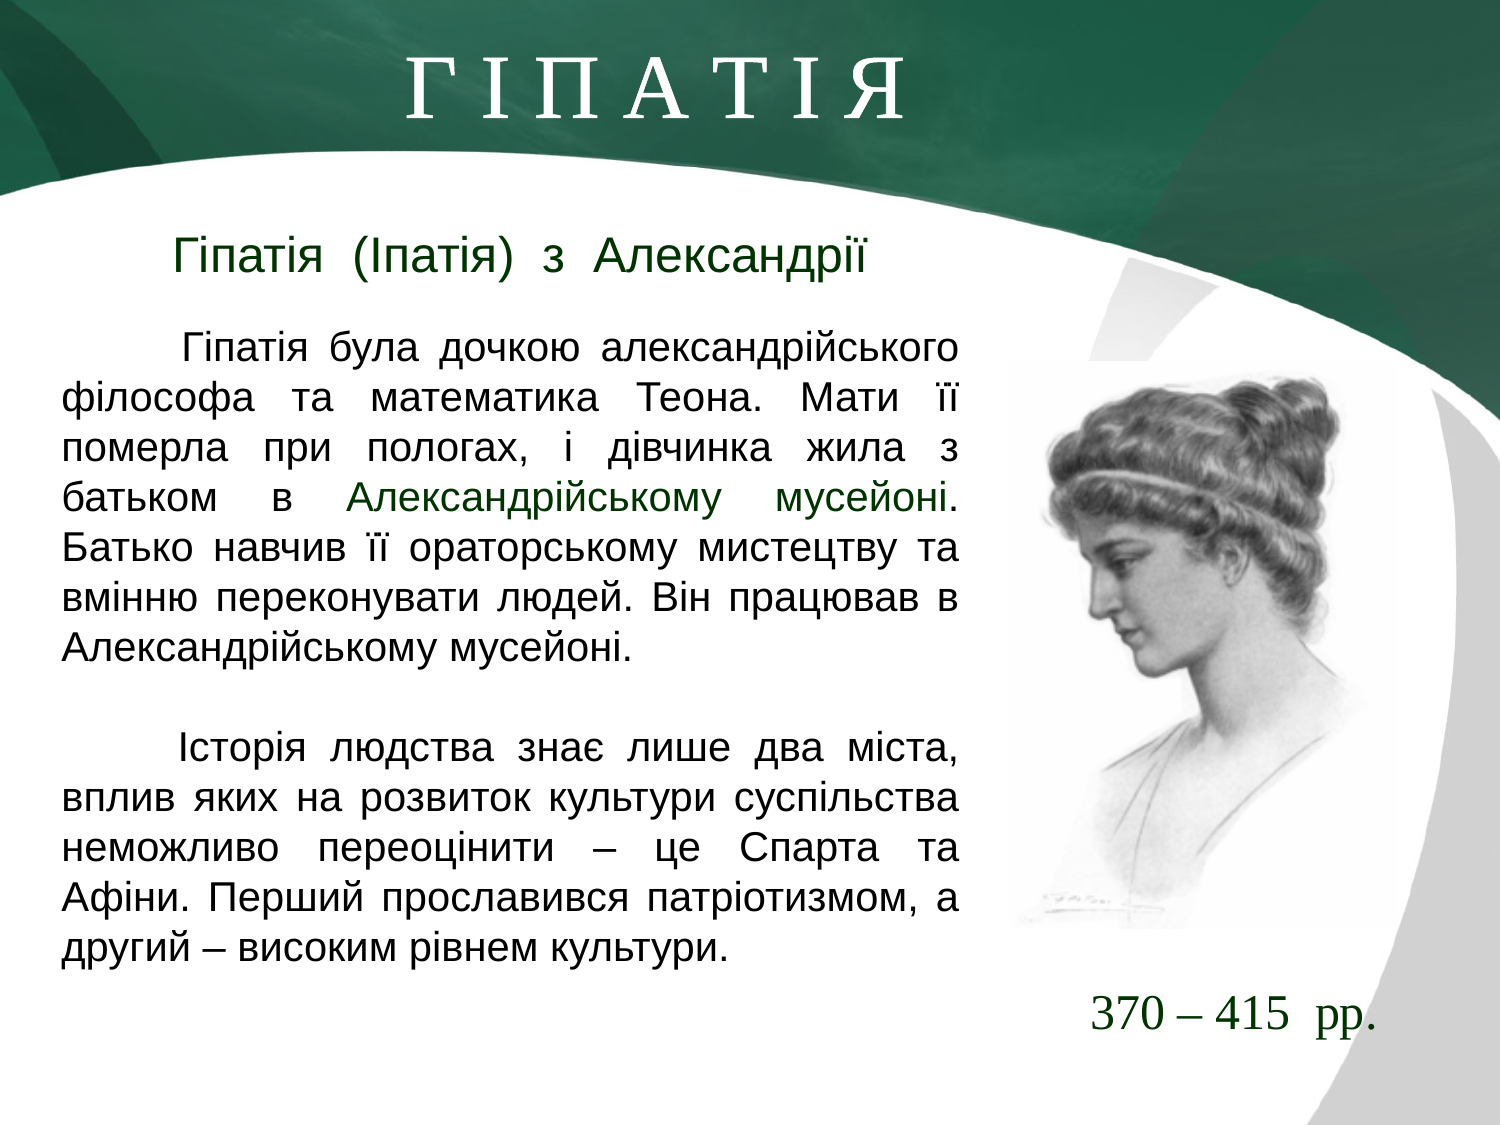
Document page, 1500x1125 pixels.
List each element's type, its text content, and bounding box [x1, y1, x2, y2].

text_box Гіпатія була дочкою александрійського філософа та математика Теона. Мати її померла при пологах, і дівчинка жила з батьком в Александрійському мусейоні. Батько навчив її ораторському мистецтву та вмінню переконувати людей. Він працював в Александрійському мусейоні. Історія людства знає лише два міста, вплив яких на розвиток культури суспільства неможливо переоцінити – це Спарта та Афіни. Перший прославився патріотизмом, а другий – високим рівнем культури. [46, 312, 975, 978]
text_box 370 – 415 рр. [1033, 964, 1406, 1059]
list Гіпатія (Іпатія) з Александрії [6, 214, 1035, 310]
title Г І П А Т І Я [74, 0, 1282, 163]
picture [0, 0, 1500, 1125]
